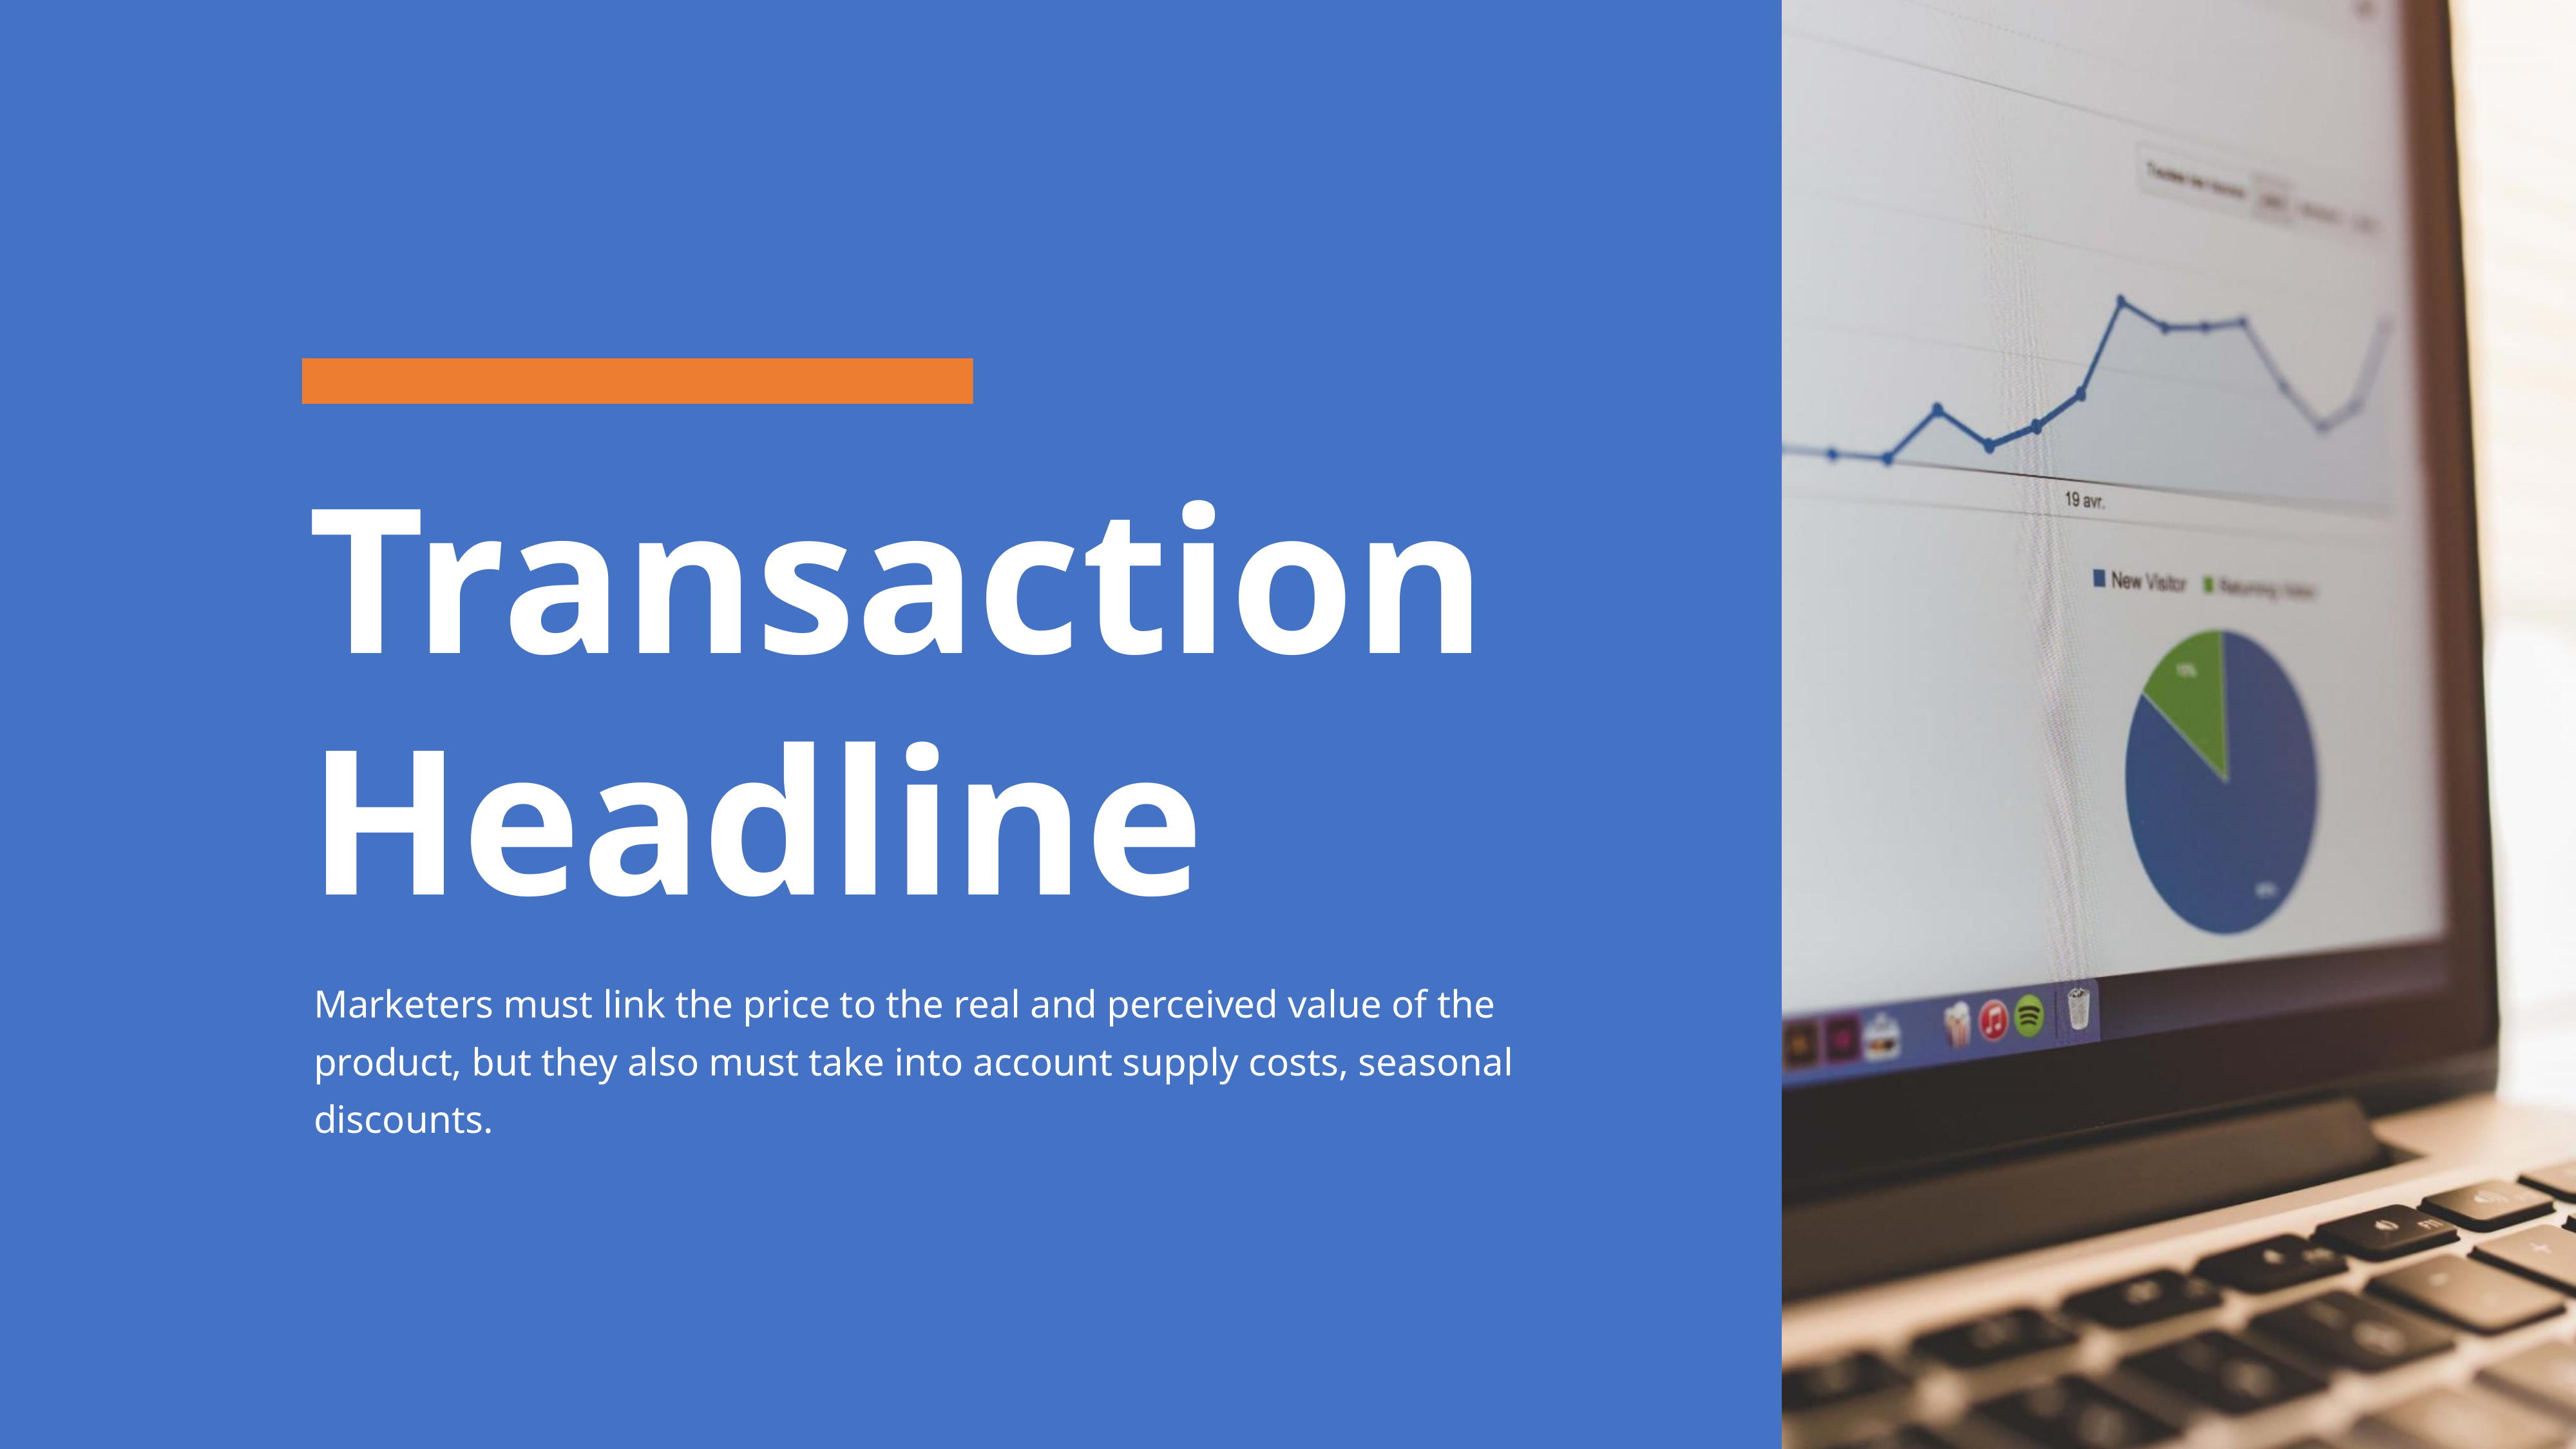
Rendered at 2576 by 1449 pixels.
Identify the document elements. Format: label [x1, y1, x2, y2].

picture [1781, 0, 2576, 1449]
text_box [291, 358, 1607, 1091]
text_box [0, 0, 1781, 1449]
